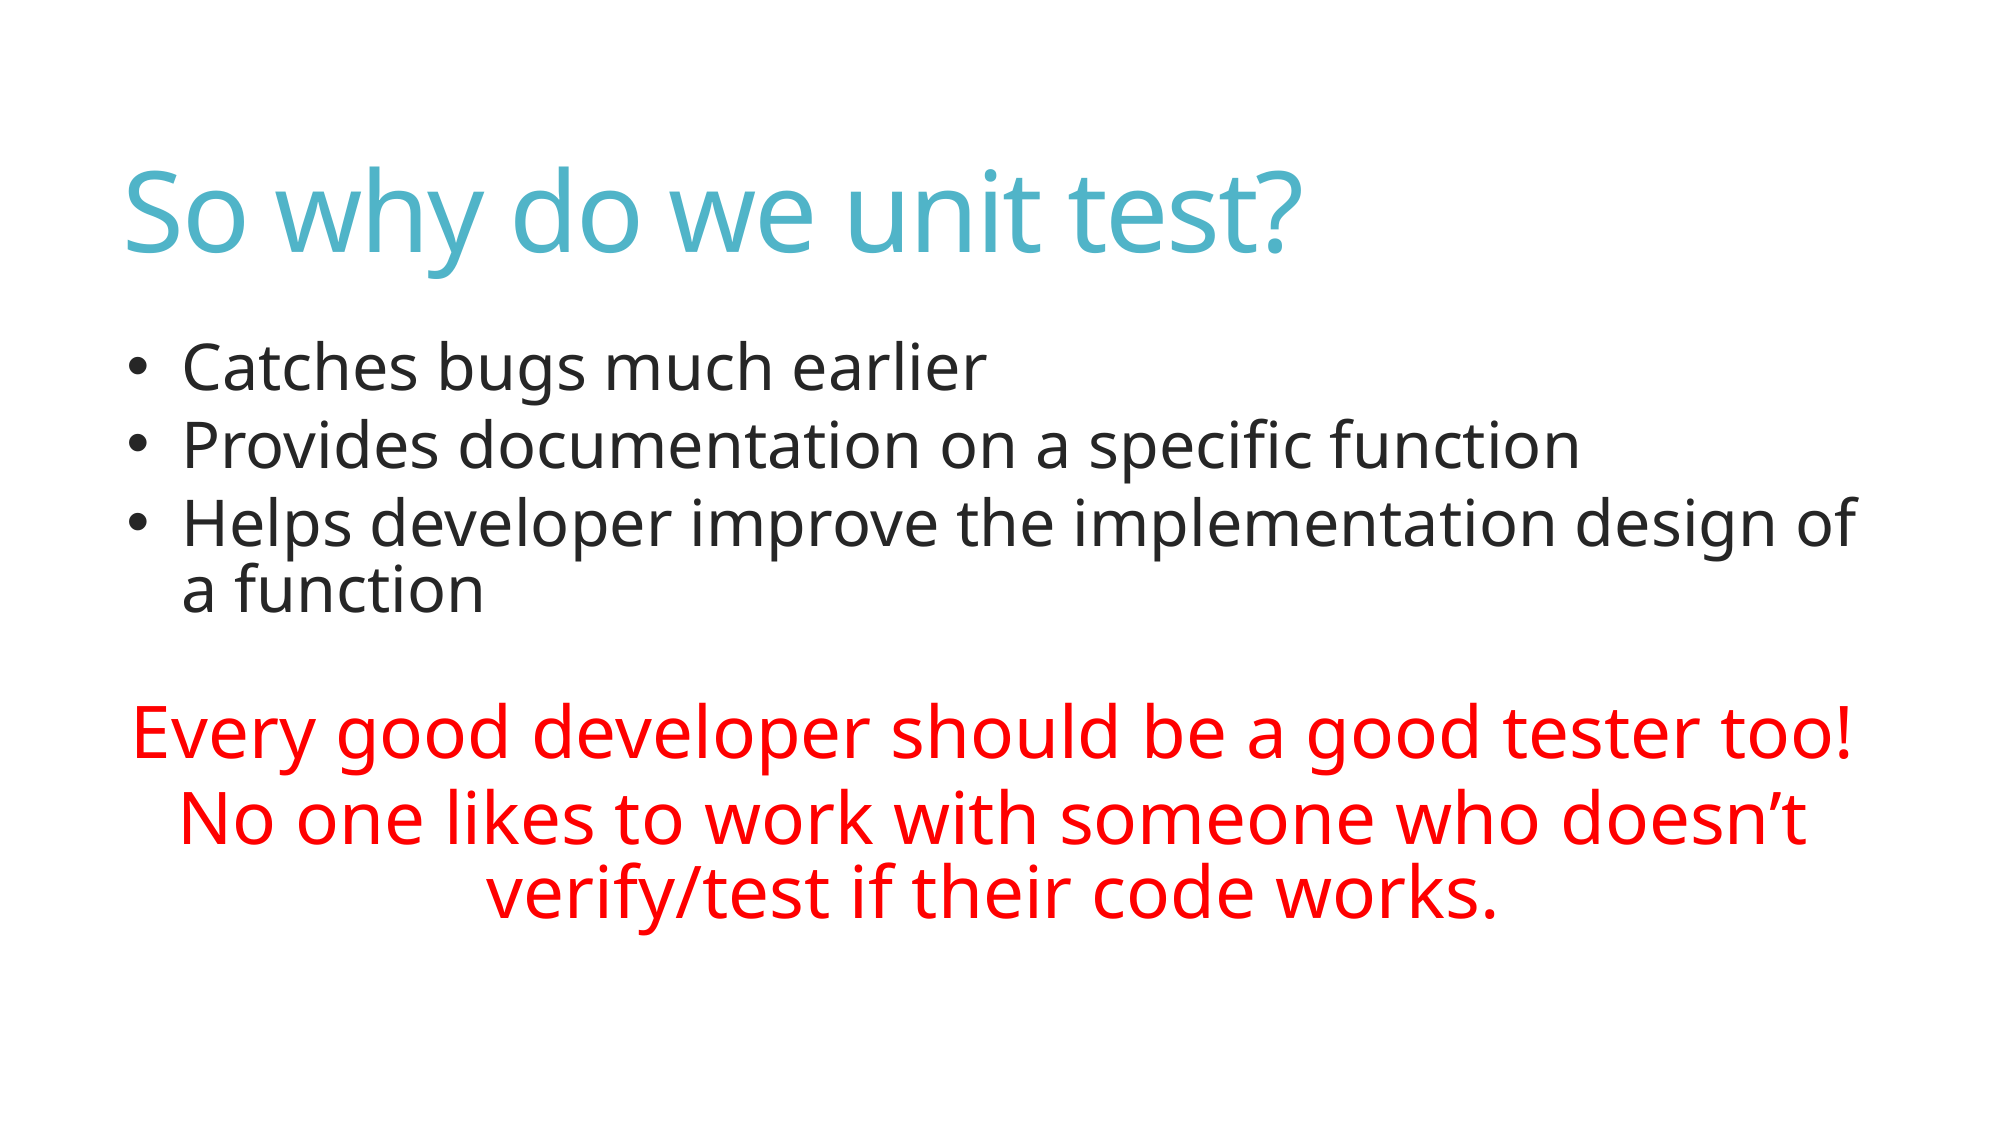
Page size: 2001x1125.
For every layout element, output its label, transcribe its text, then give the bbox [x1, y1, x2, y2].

title So why do we unit test? [107, 81, 1875, 354]
list Catches bugs much earlier Provides documentation on a specific function Helps developer improve the implementation design of a function Every good developer should be a good tester too! No one likes to work with someone who doesn’t verify/test if their code works. [111, 329, 1876, 948]
